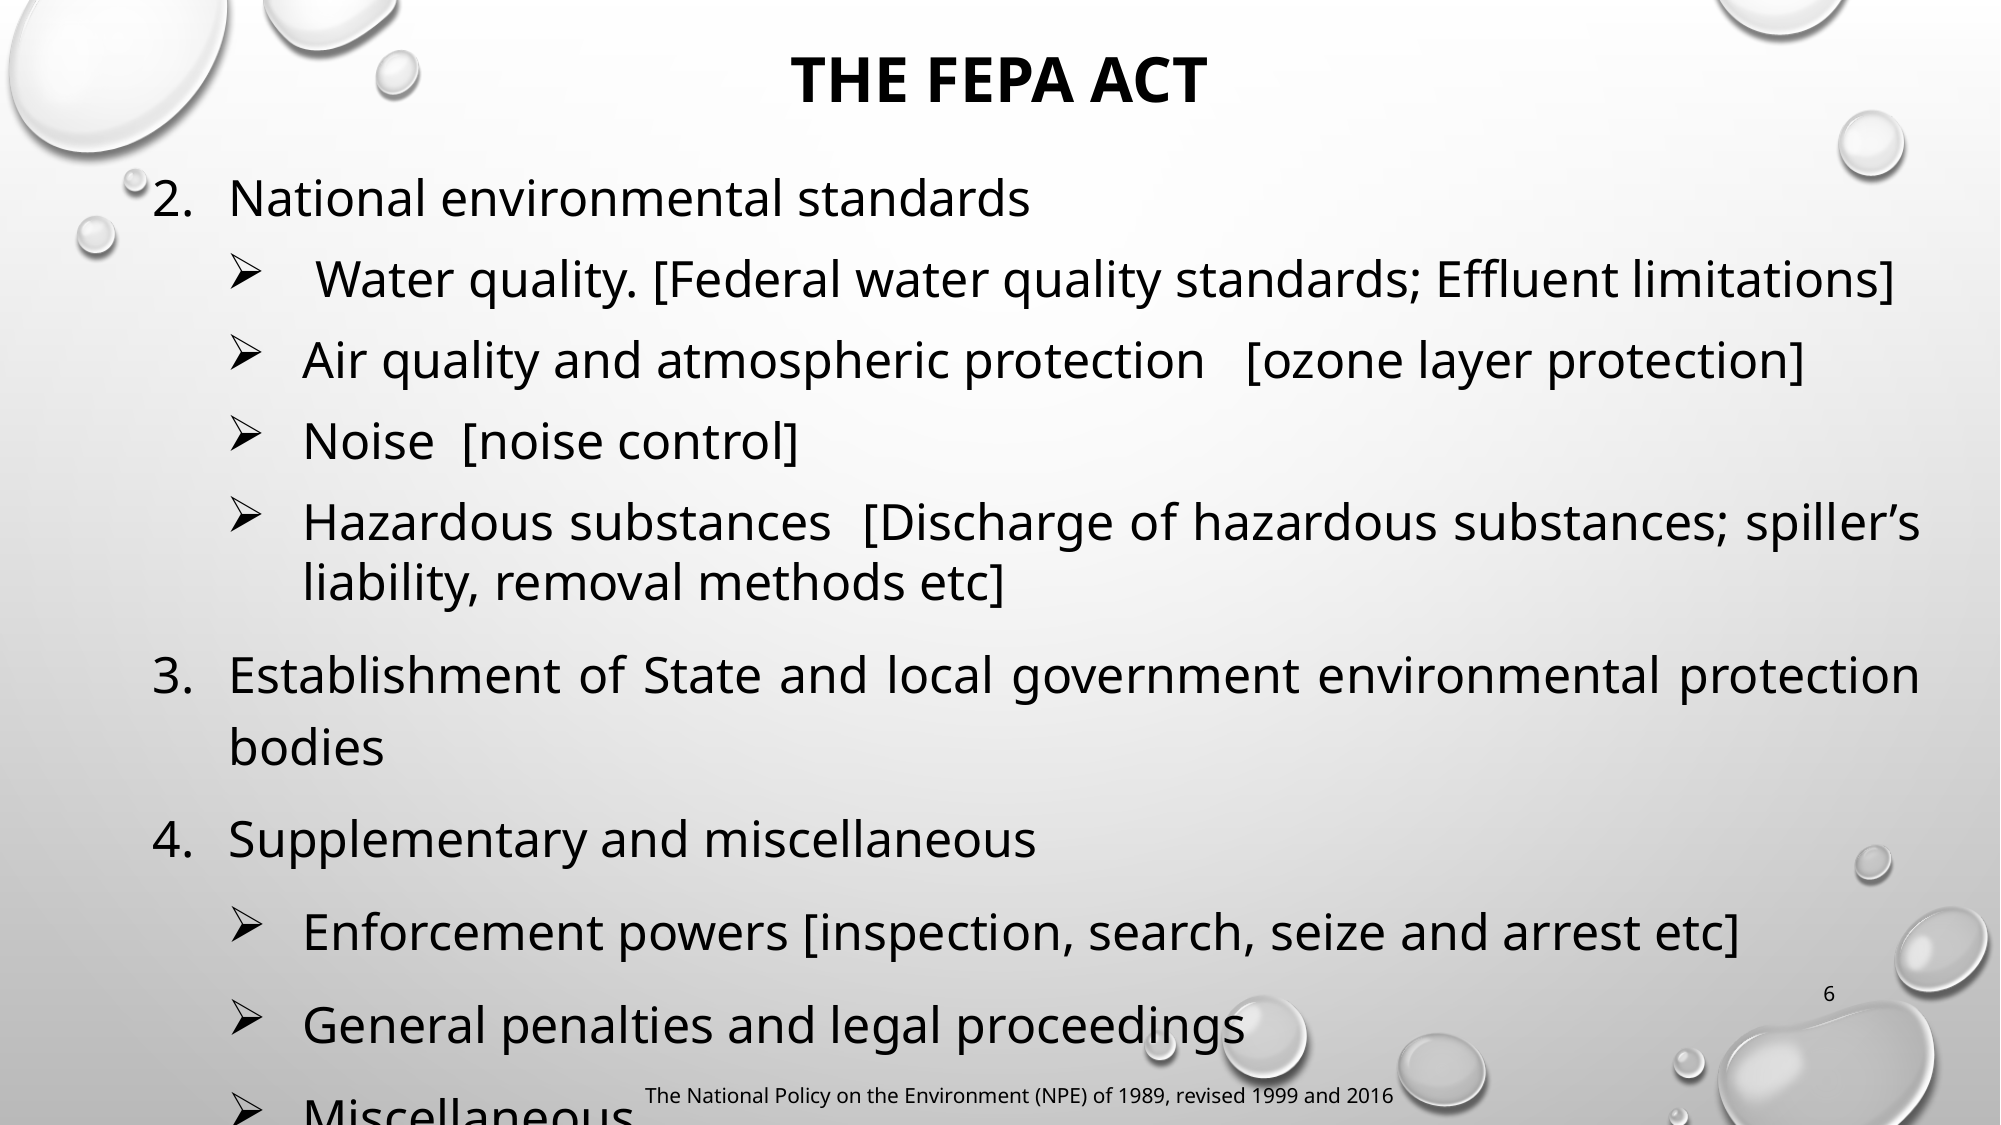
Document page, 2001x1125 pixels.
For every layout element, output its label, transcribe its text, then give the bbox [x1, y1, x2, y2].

picture [0, 0, 2000, 1125]
title The Fepa act [137, 10, 1863, 147]
footer The National Policy on the Environment (NPE) of 1989, revised 1999 and 2016 [630, 1065, 1725, 1125]
slide_number 6 [1724, 965, 1851, 1025]
list National environmental standards Water quality. [Federal water quality standards; Effluent limitations] Air quality and atmospheric protection [ozone layer protection] Noise [noise control] Hazardous substances [Discharge of hazardous substances; spiller’s liability, removal methods etc] Establishment of State and local government environmental protection bodies Supplementary and miscellaneous Enforcement powers [inspection, search, seize and arrest etc] General penalties and legal proceedings Miscellaneous [137, 147, 1938, 1066]
